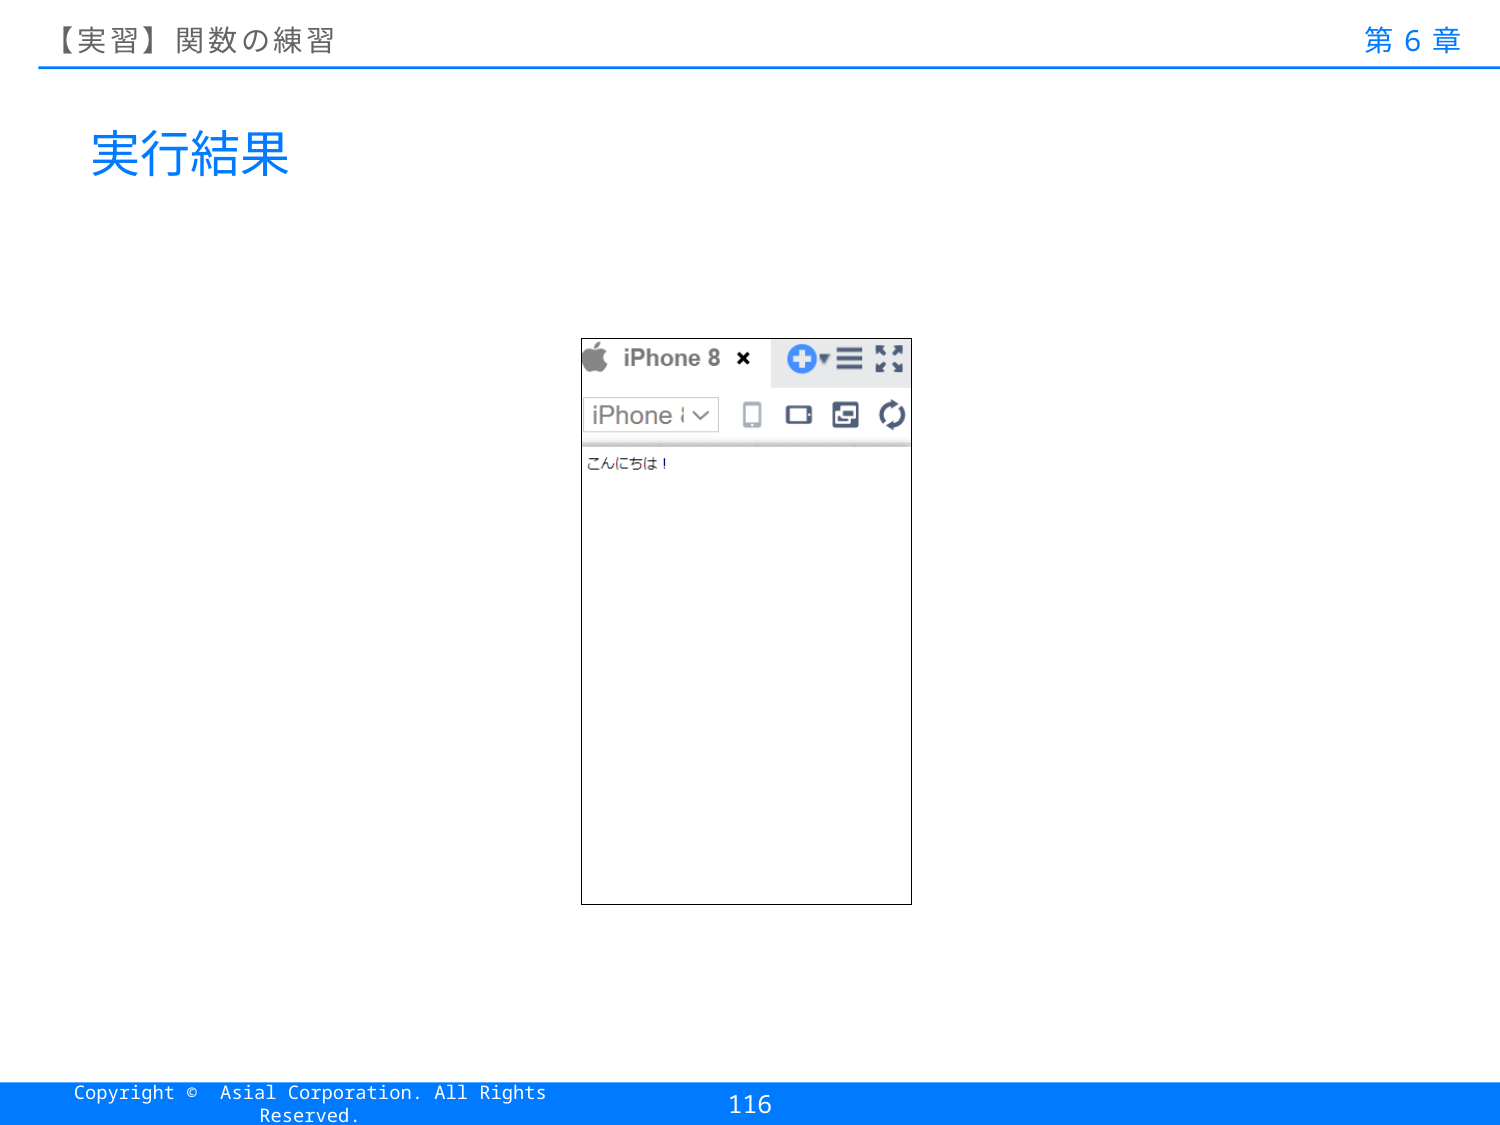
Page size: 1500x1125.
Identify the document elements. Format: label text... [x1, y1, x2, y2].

picture [581, 337, 912, 905]
list 実行結果 [75, 84, 1425, 988]
list 第6章 [702, 7, 1477, 72]
title 【実習】関数の練習 [29, 7, 702, 72]
slide_number 116 [581, 1075, 919, 1125]
